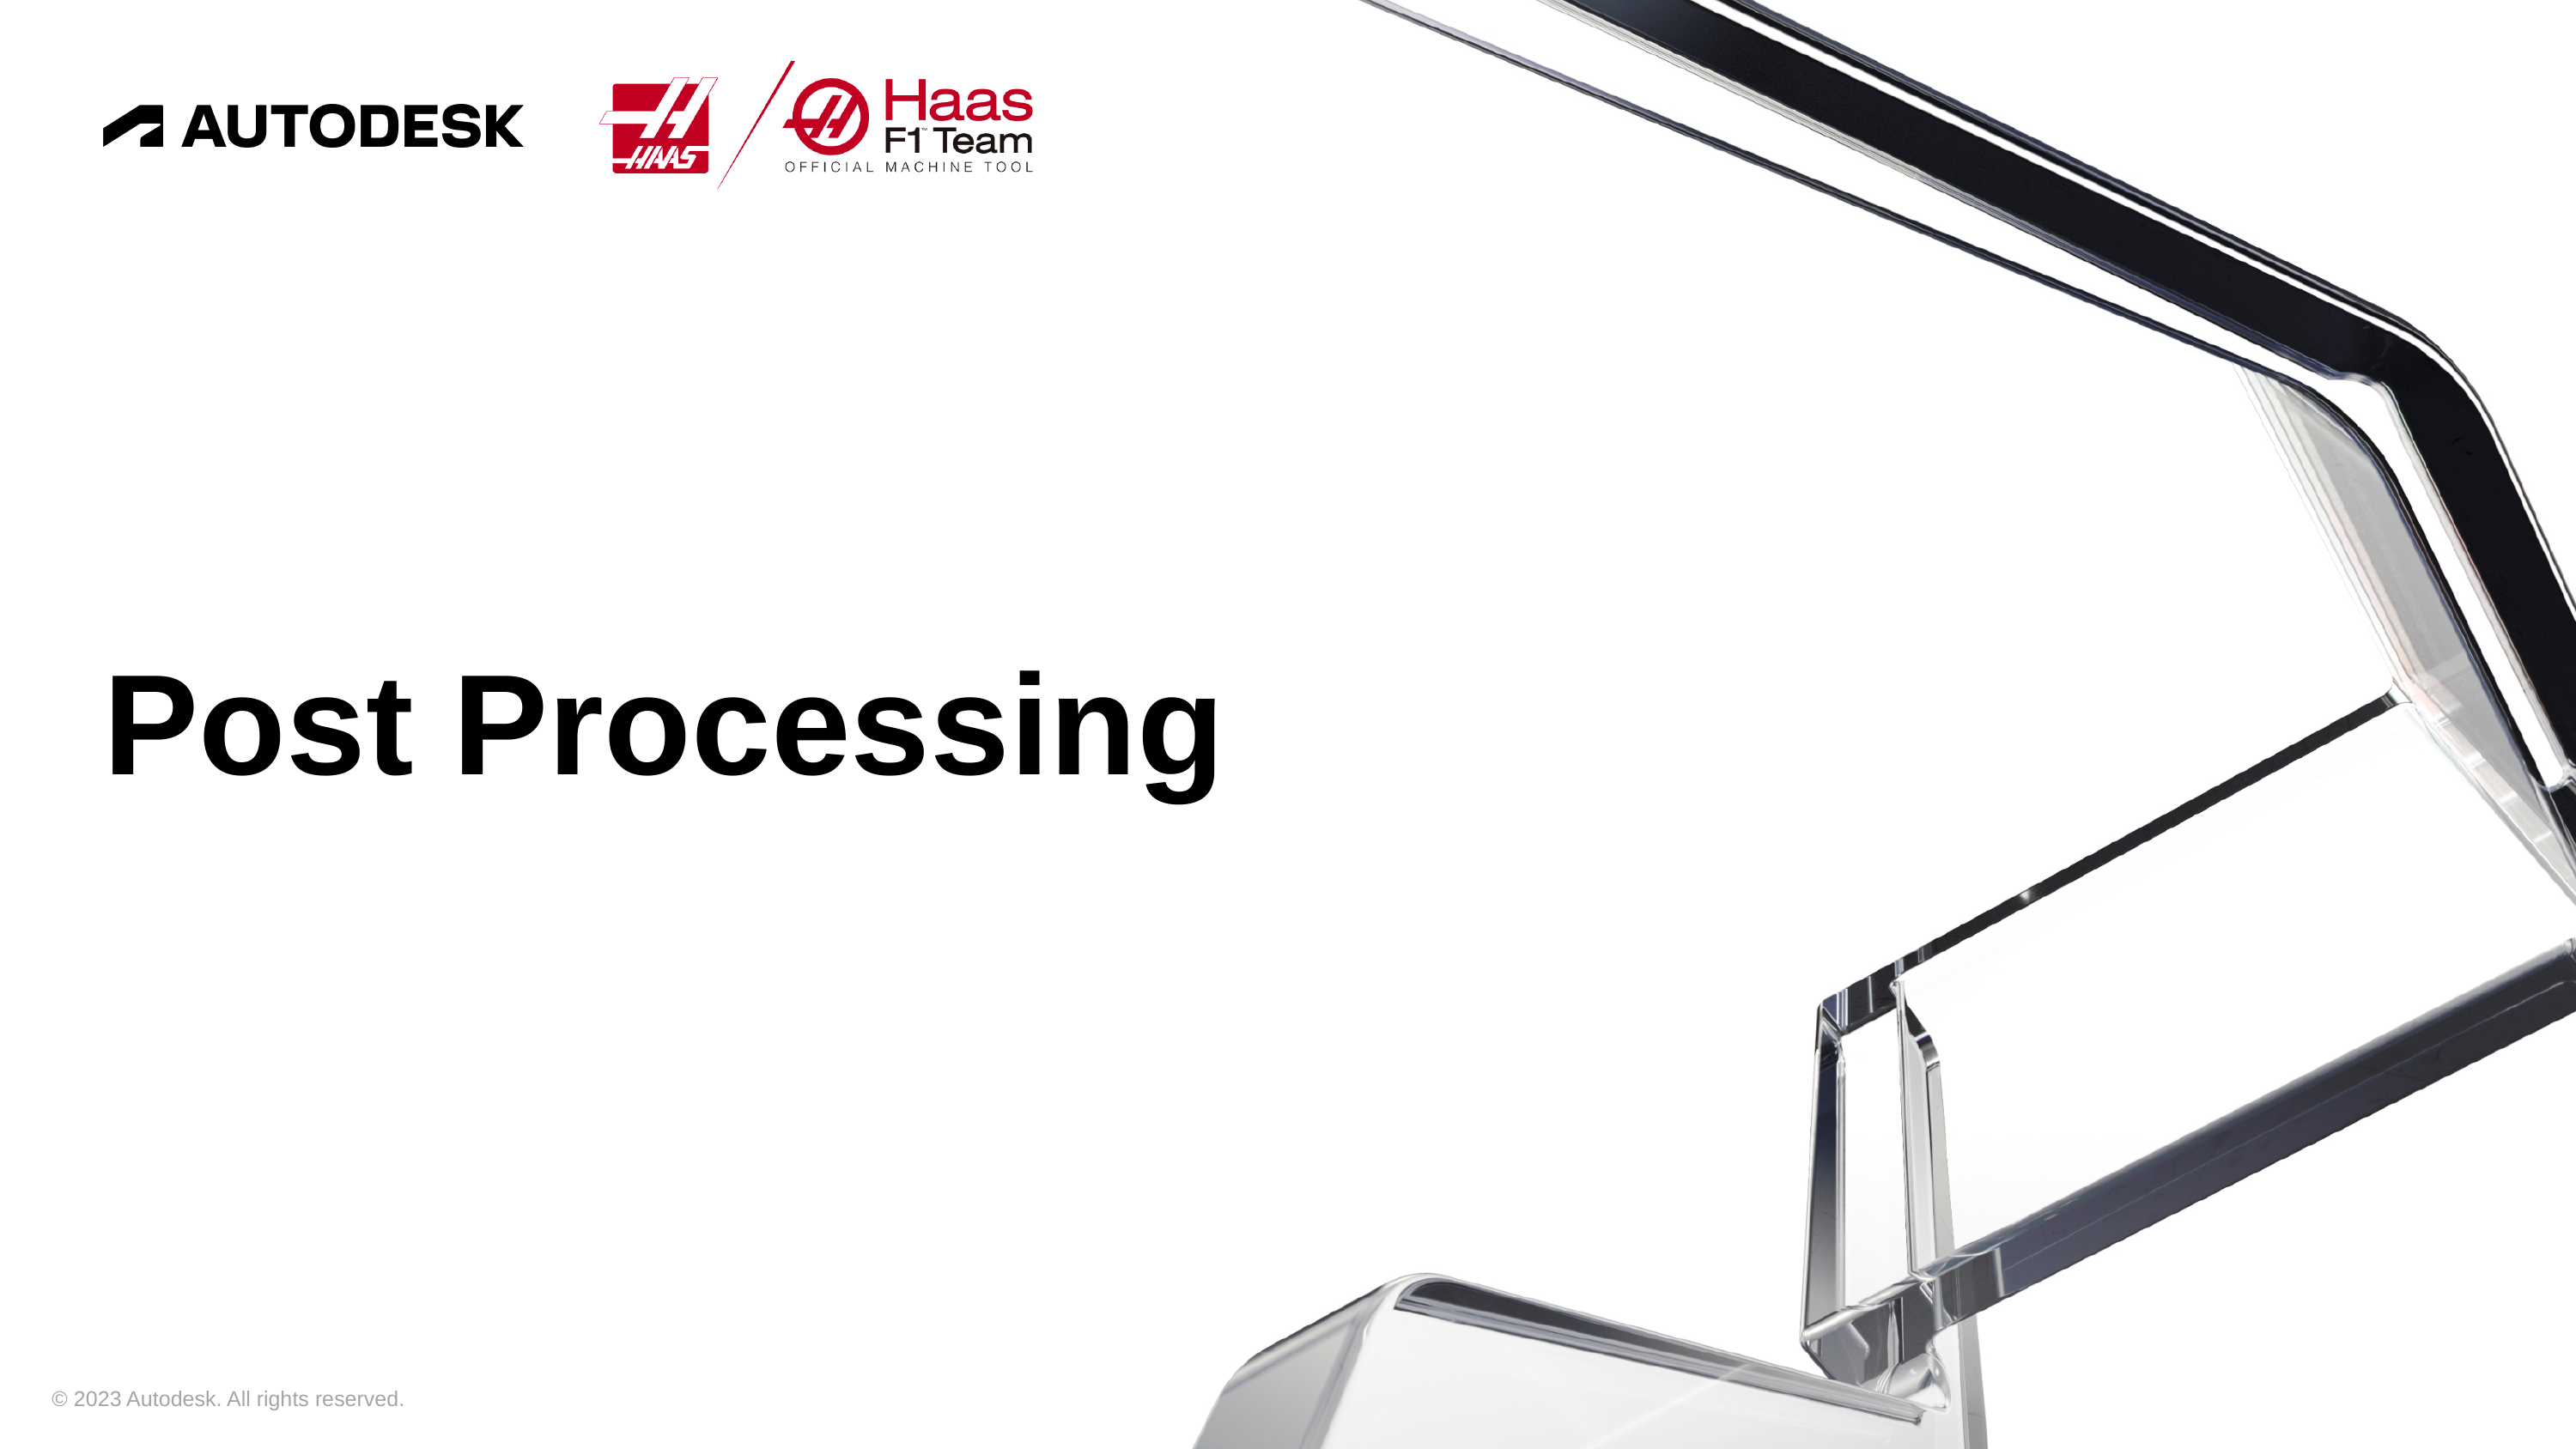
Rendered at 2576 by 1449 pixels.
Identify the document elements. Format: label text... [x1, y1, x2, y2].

picture [590, 57, 1042, 196]
picture [103, 104, 524, 148]
picture [1139, 1, 2576, 1447]
title Post Processing [103, 333, 1862, 806]
